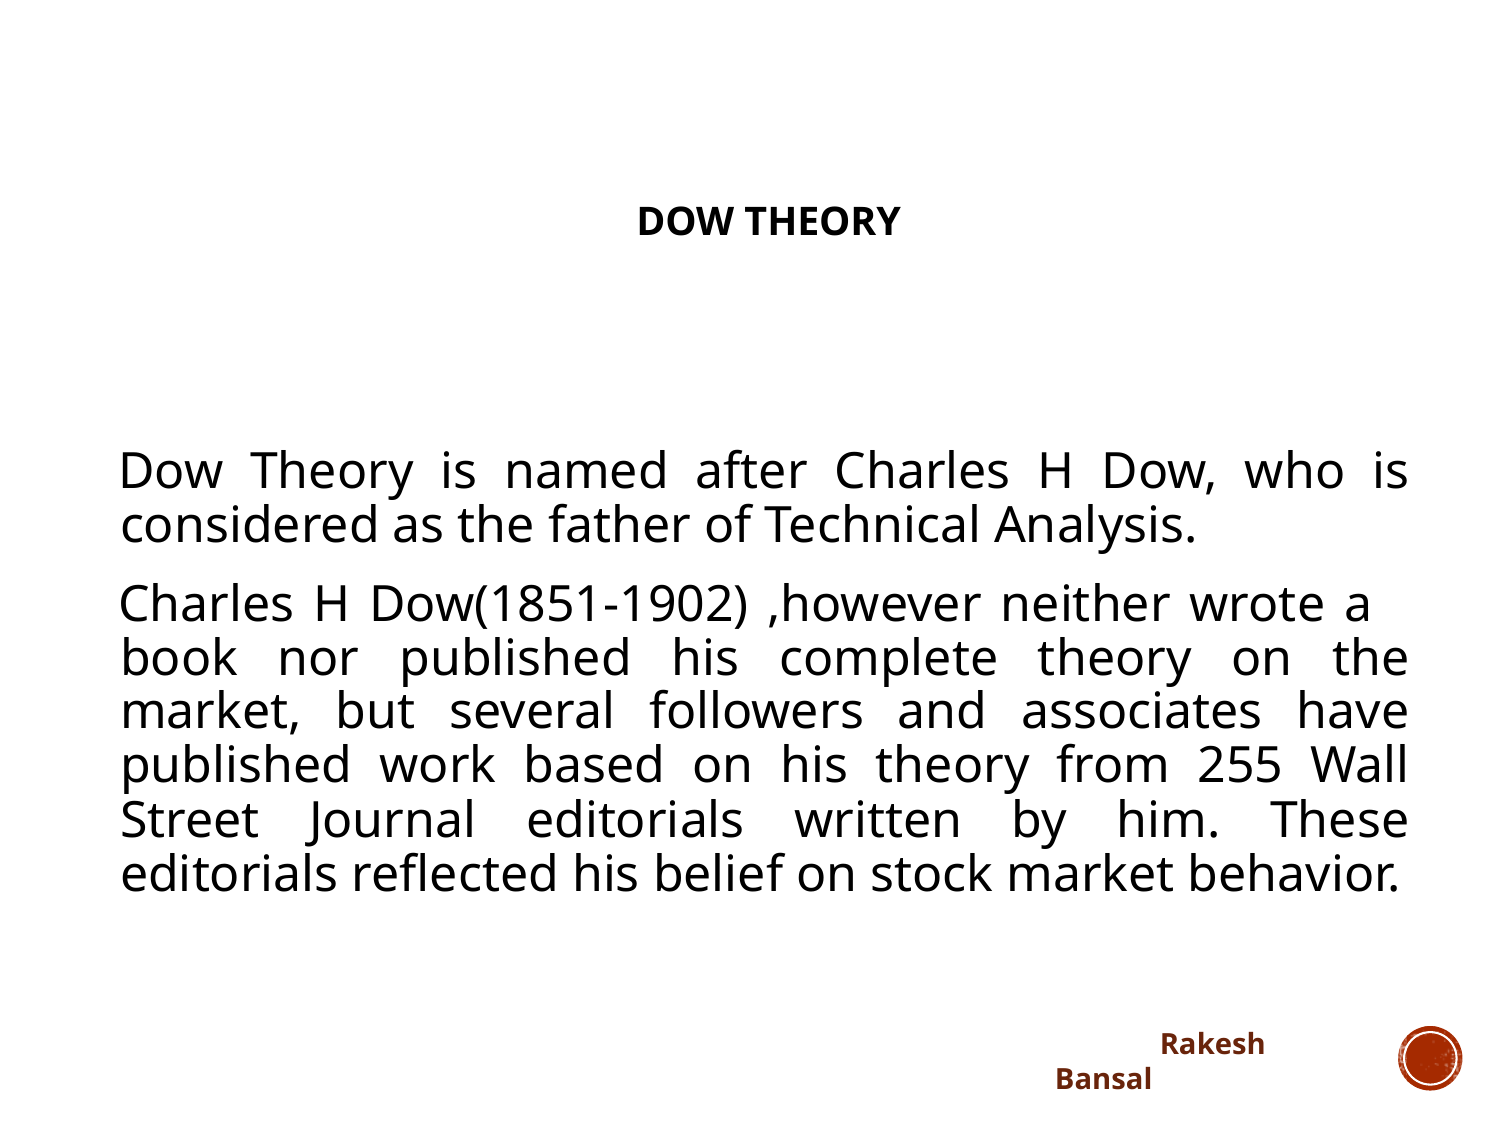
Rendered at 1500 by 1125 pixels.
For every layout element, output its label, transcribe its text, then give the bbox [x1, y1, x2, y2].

title DOW Theory [200, 149, 1338, 300]
list Dow Theory is named after Charles H Dow, who is considered as the father of Technical Analysis. Charles H Dow(1851-1902) ,however neither wrote a book nor published his complete theory on the market, but several followers and associates have published work based on his theory from 255 Wall Street Journal editorials written by him. These editorials reflected his belief on stock market behavior. [75, 437, 1425, 1000]
text_box Rakesh Bansal [1039, 1025, 1387, 1096]
